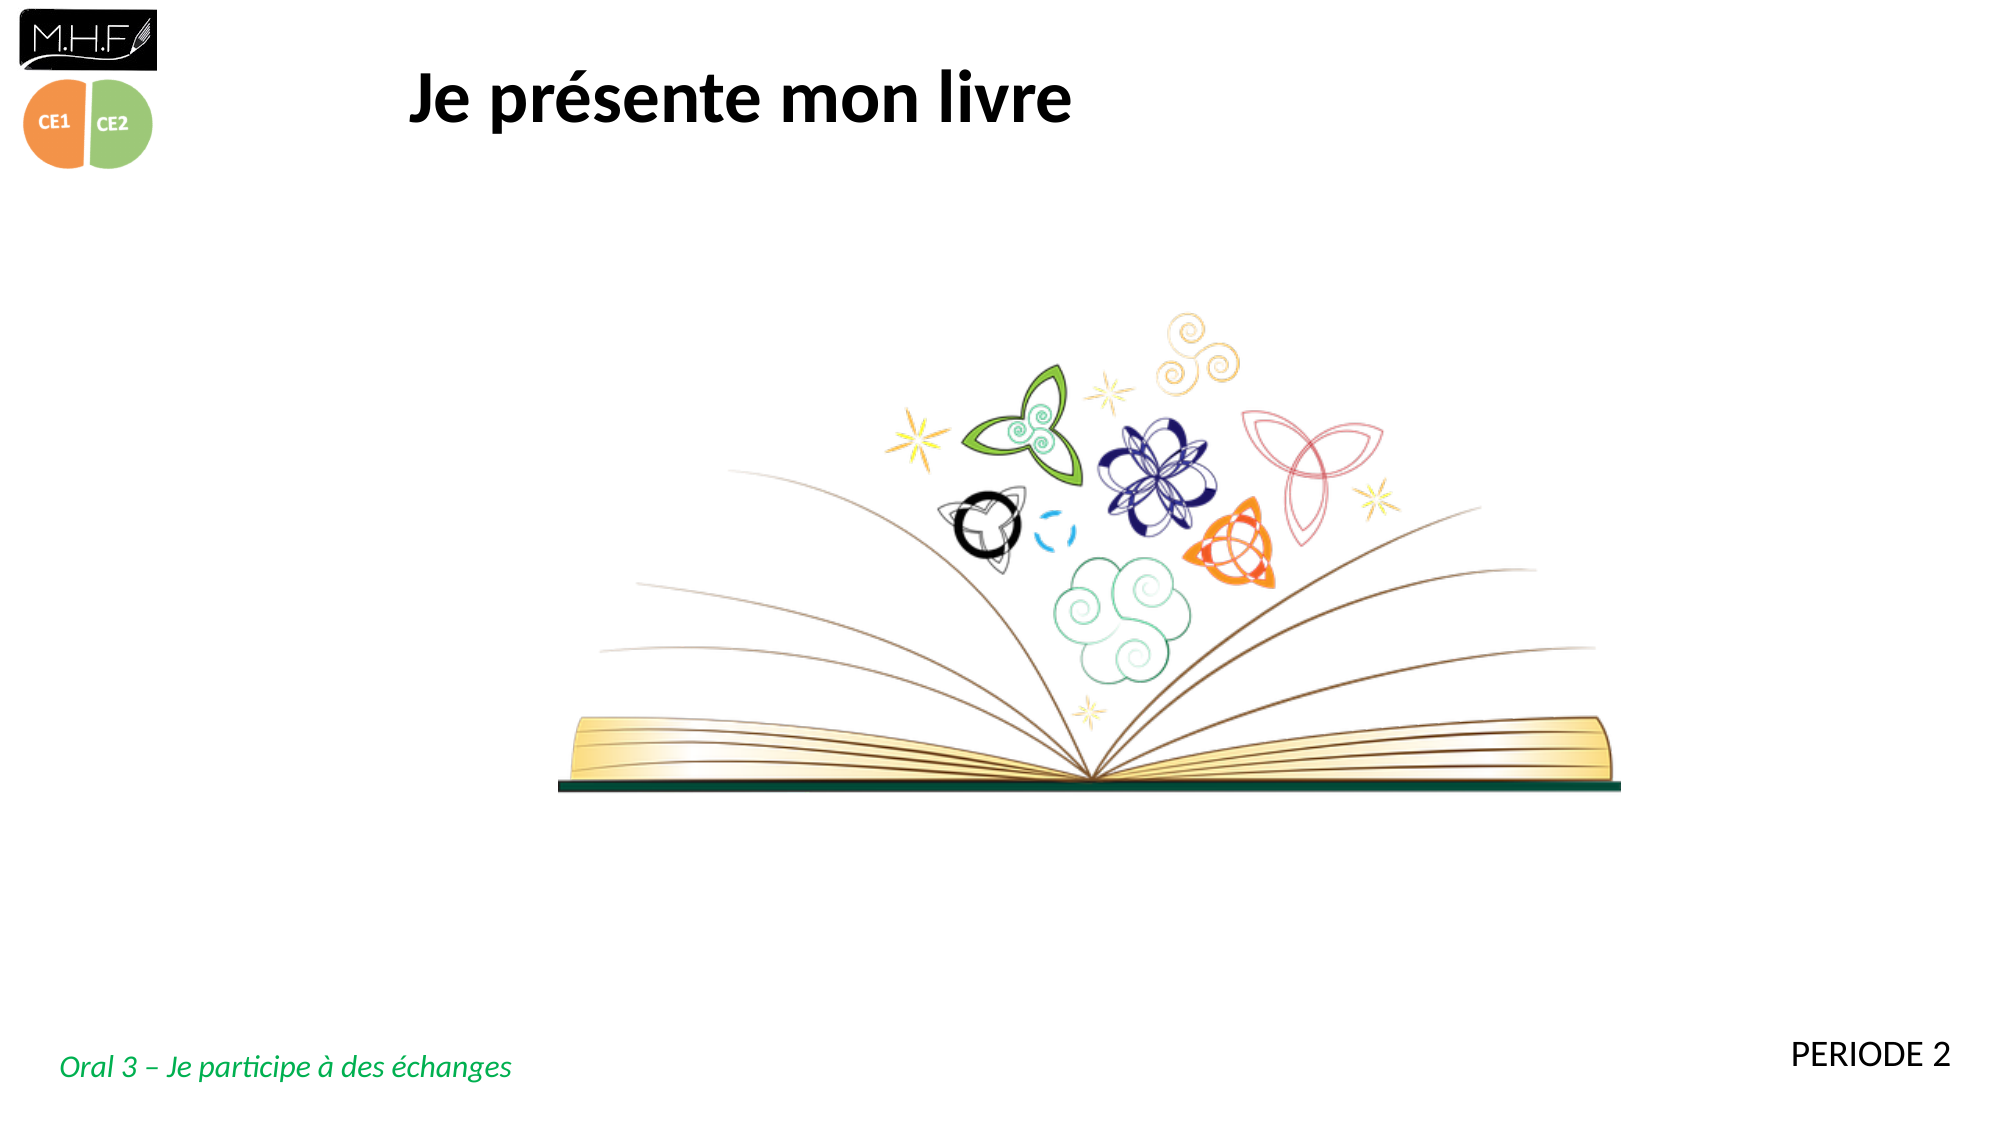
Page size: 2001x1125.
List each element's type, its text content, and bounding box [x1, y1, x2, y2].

text_box Oral 3 – Je participe à des échanges [44, 1038, 1346, 1092]
picture [558, 287, 1621, 819]
picture [1, 7, 177, 207]
text_box PERIODE 2 [1362, 1021, 1967, 1082]
title Je présente mon livre [394, 40, 1457, 156]
